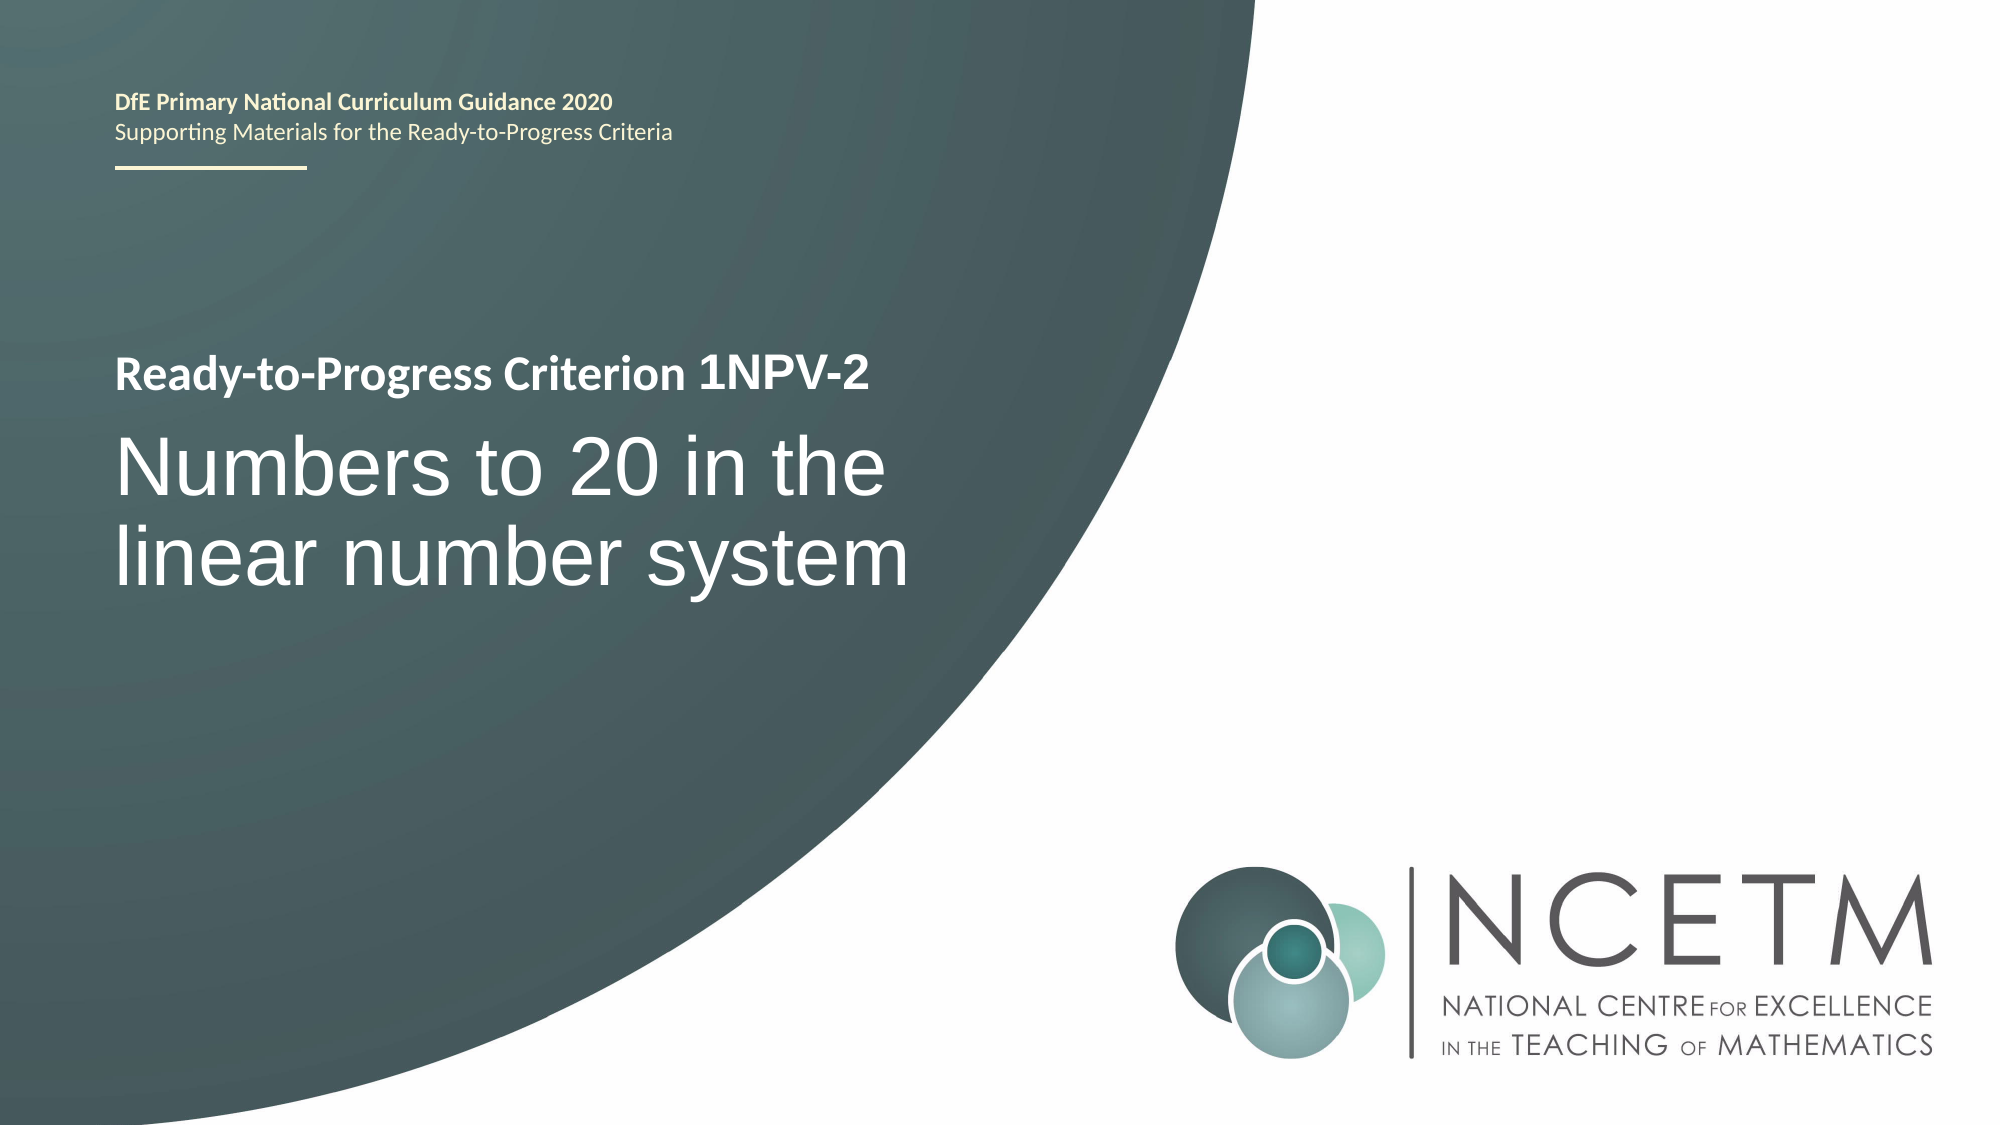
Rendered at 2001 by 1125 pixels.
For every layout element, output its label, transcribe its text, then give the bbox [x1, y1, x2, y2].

picture [0, 0, 2001, 1125]
list 1NPV-2 [683, 338, 1051, 414]
subtitle Numbers to 20 in the linear number system [99, 416, 1000, 912]
